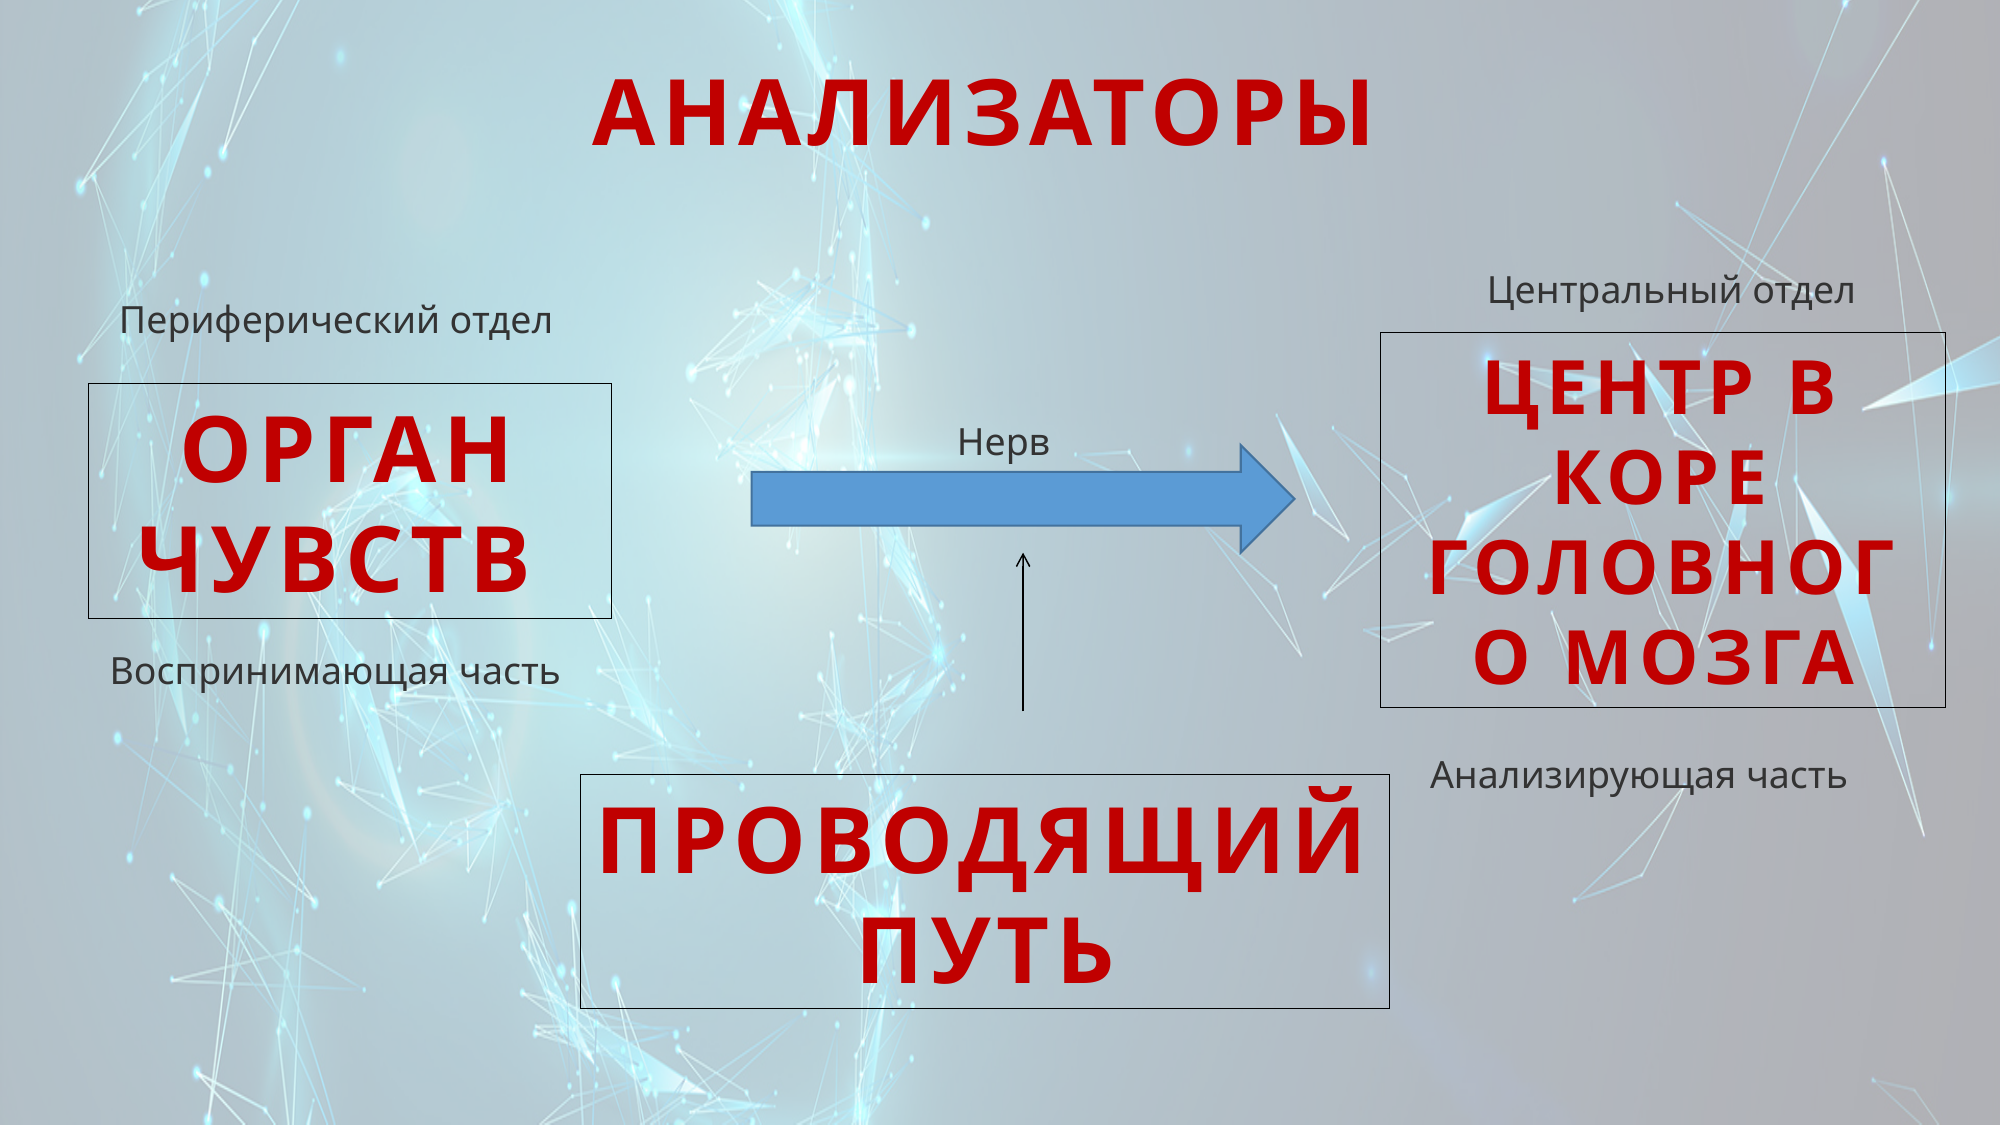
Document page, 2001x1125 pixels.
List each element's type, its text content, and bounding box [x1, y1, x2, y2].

text_box ПРОВОДЯЩИЙ ПУТЬ [580, 774, 1390, 1009]
text_box ЦЕНТР В КОРЕ ГОЛОВНОГО МОЗГА [1380, 332, 1946, 708]
text_box Периферический отдел [104, 288, 569, 349]
text_box Центральный отдел [1472, 259, 1872, 319]
text_box Анализирующая часть [1415, 743, 1873, 804]
text_box Воспринимающая часть [94, 639, 586, 700]
text_box Нерв [942, 410, 1075, 470]
text_box [750, 442, 1297, 556]
text_box АНАЛИЗАТОРЫ [577, 46, 1393, 171]
text_box ОРГАН ЧУВСТВ [88, 383, 612, 619]
